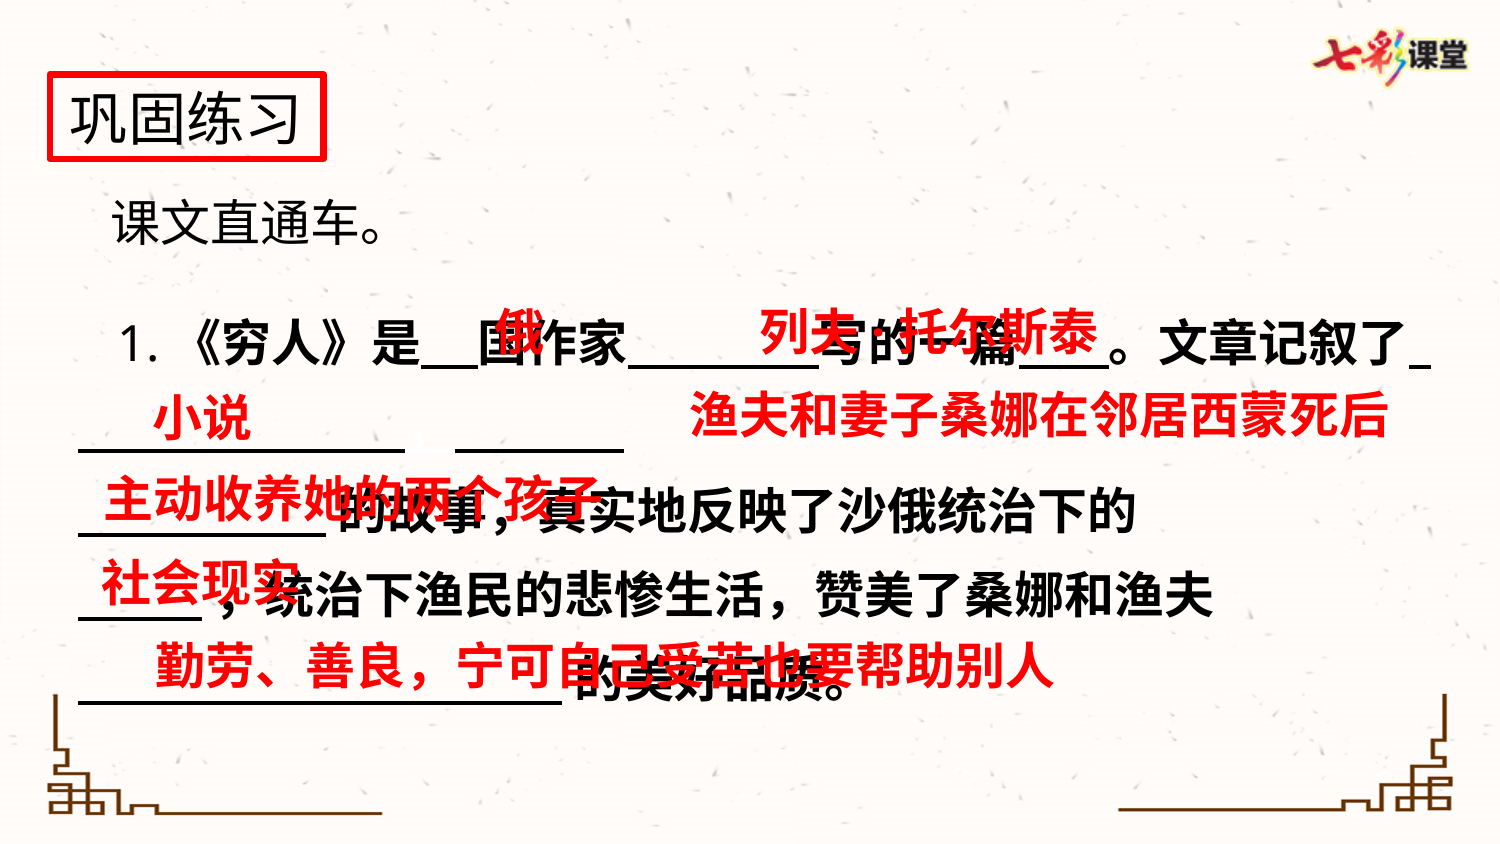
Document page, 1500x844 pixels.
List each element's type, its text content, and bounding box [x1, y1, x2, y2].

text_box 渔夫和妻子桑娜在邻居西蒙死后 [675, 376, 1458, 452]
text_box 1.《穷人》是 国作家 写的一篇 。文章记叙了 ， 的故事，真实地反映了沙俄统治下的 ，统治下渔民的悲惨生活，赞美了桑娜和渔夫 的美好品质。 [63, 280, 1458, 799]
text_box 小说 [137, 378, 339, 454]
text_box 主动收养她的两个孩子 [88, 460, 619, 535]
text_box 勤劳、善良，宁可自己受苦也要帮助别人 [140, 627, 1104, 702]
picture [0, 0, 1500, 844]
text_box 巩固练习 [49, 74, 324, 160]
text_box 俄 [479, 293, 574, 369]
text_box 社会现实 [86, 544, 376, 619]
text_box 课文直通车。 [49, 184, 921, 260]
text_box 列夫·托尔斯泰 [745, 293, 1196, 369]
